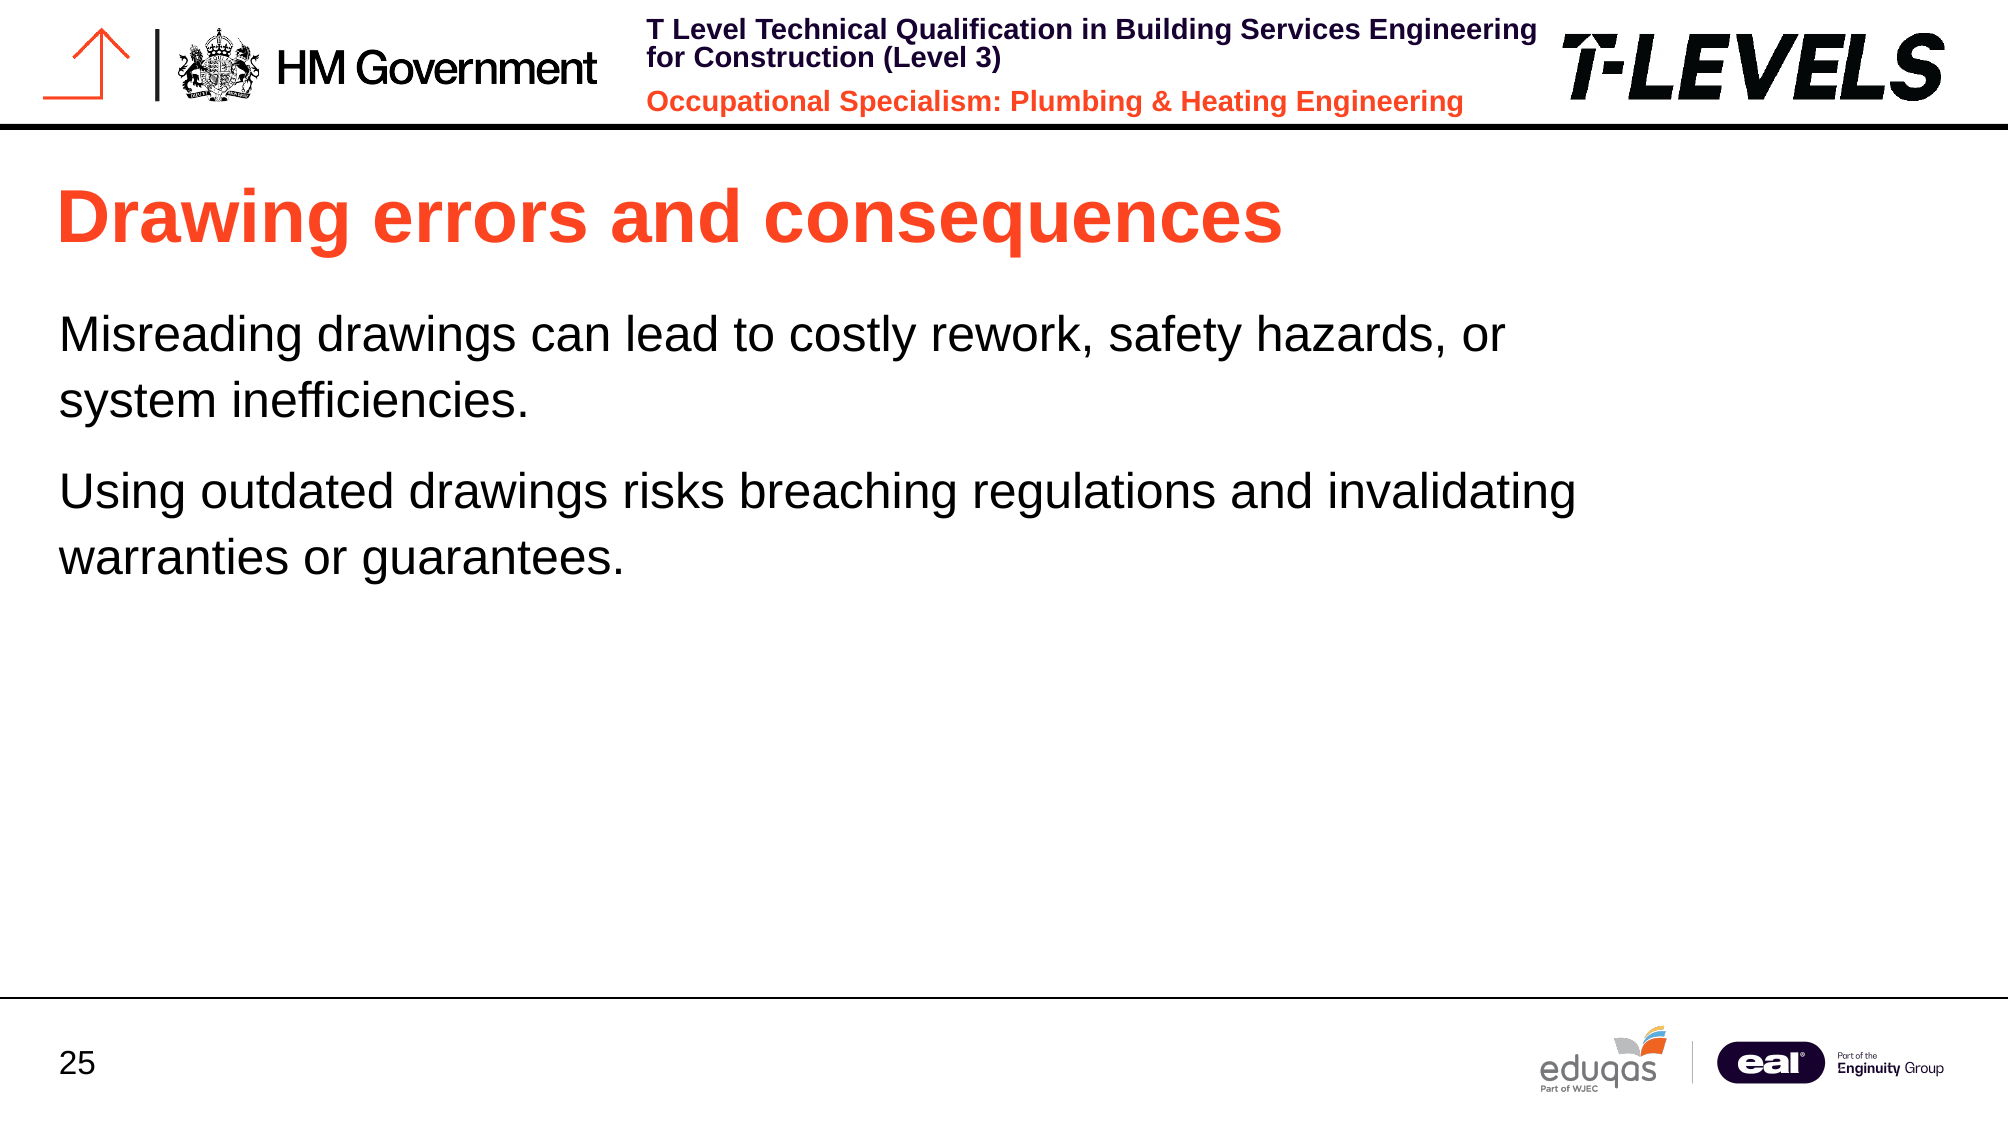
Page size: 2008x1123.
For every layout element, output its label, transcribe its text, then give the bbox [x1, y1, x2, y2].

picture [1535, 1021, 1949, 1097]
list Misreading drawings can lead to costly rework, safety hazards, or system inefficiencies. Using outdated drawings risks breaching regulations and invalidating warranties or guarantees. [59, 295, 1652, 975]
picture [155, 28, 597, 102]
title Drawing errors and consequences [41, 111, 1949, 314]
picture [38, 27, 136, 100]
picture [1543, 25, 1964, 108]
